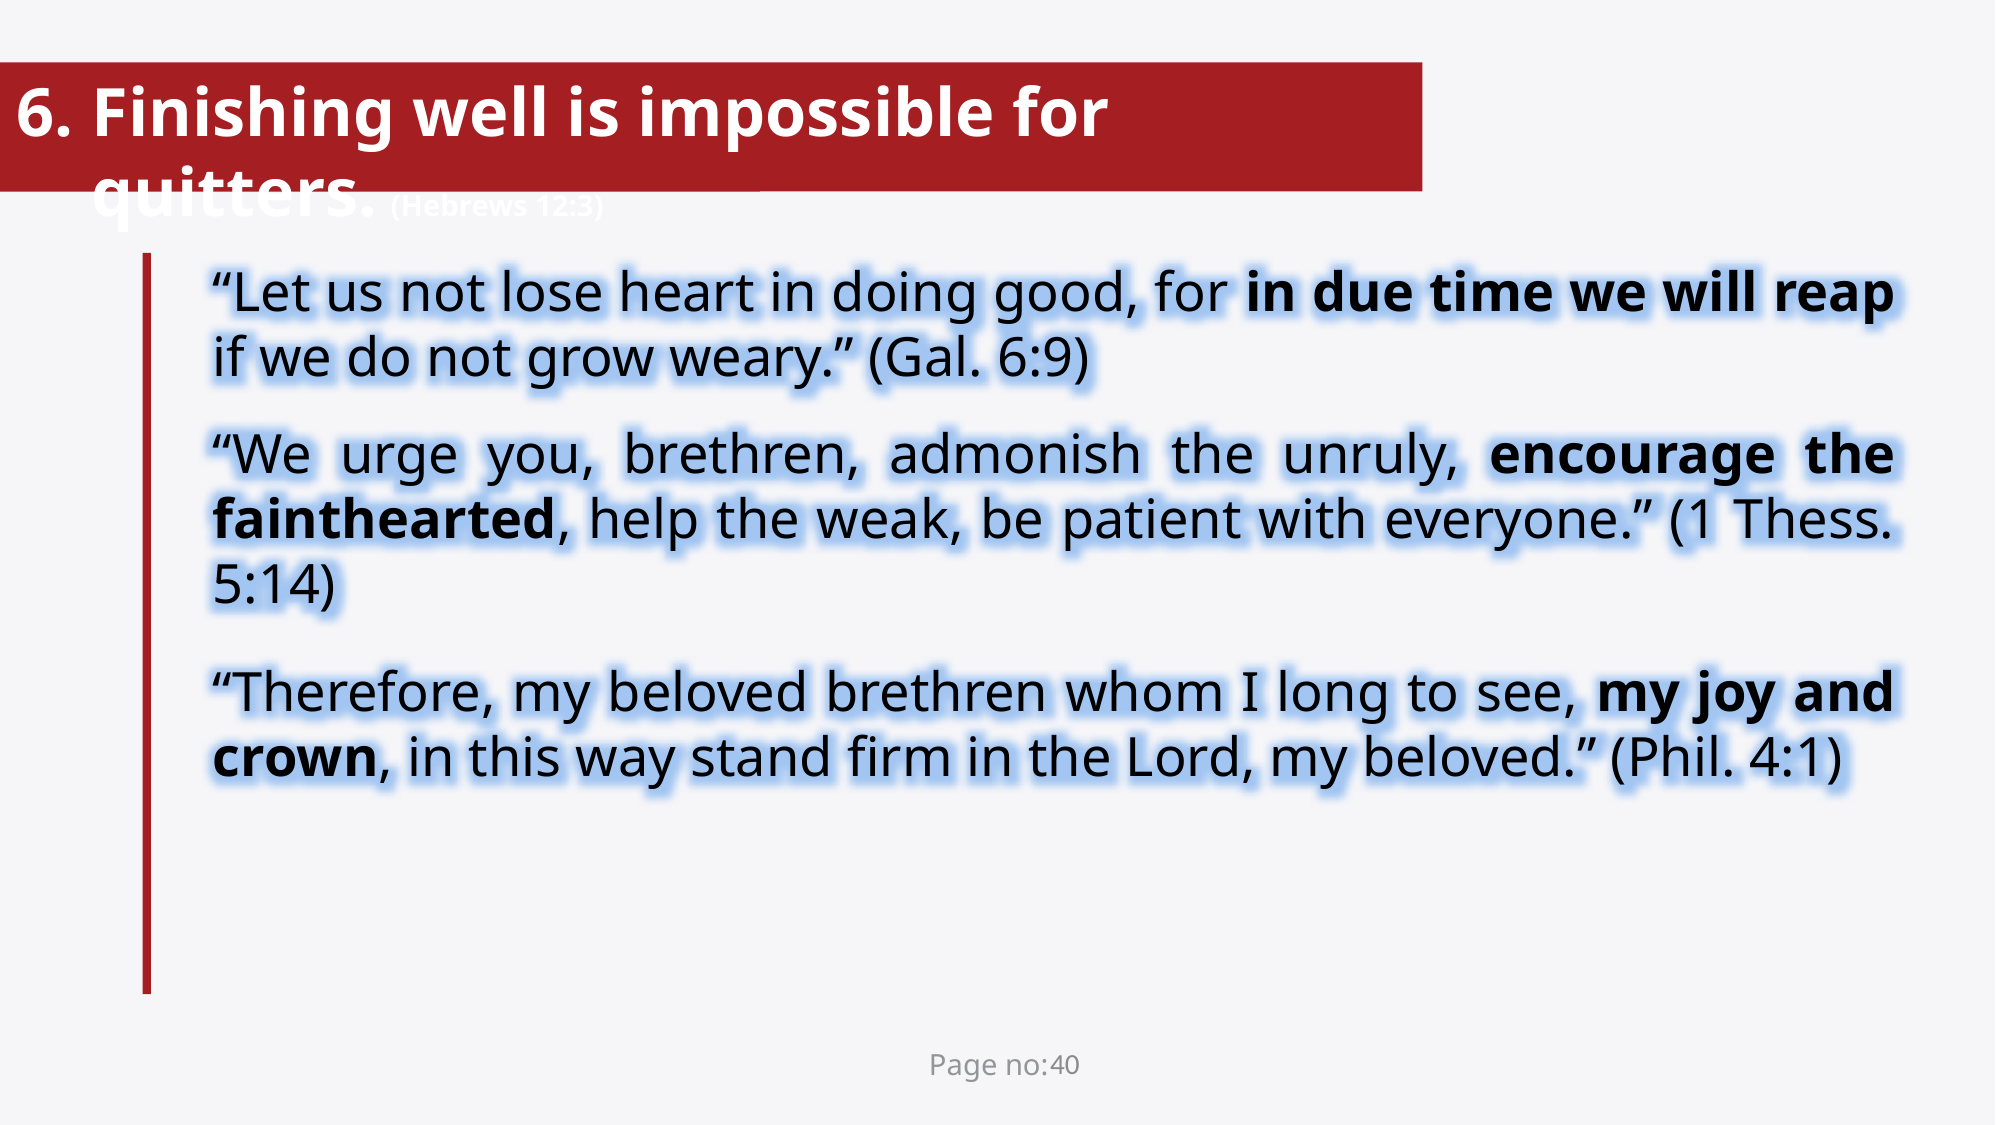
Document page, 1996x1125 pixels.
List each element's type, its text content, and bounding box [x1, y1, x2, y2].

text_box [1, 62, 1423, 194]
text_box “Let us not lose heart in doing good, for in due time we will reap if we do not grow weary.” (Gal. 6:9) [198, 249, 1911, 395]
text_box “We urge you, brethren, admonish the unruly, encourage the fainthearted, help the weak, be patient with everyone.” (1 Thess. 5:14) [198, 412, 1911, 623]
text_box “Therefore, my beloved brethren whom I long to see, my joy and crown, in this way stand firm in the Lord, my beloved.” (Phil. 4:1) [198, 649, 1911, 795]
